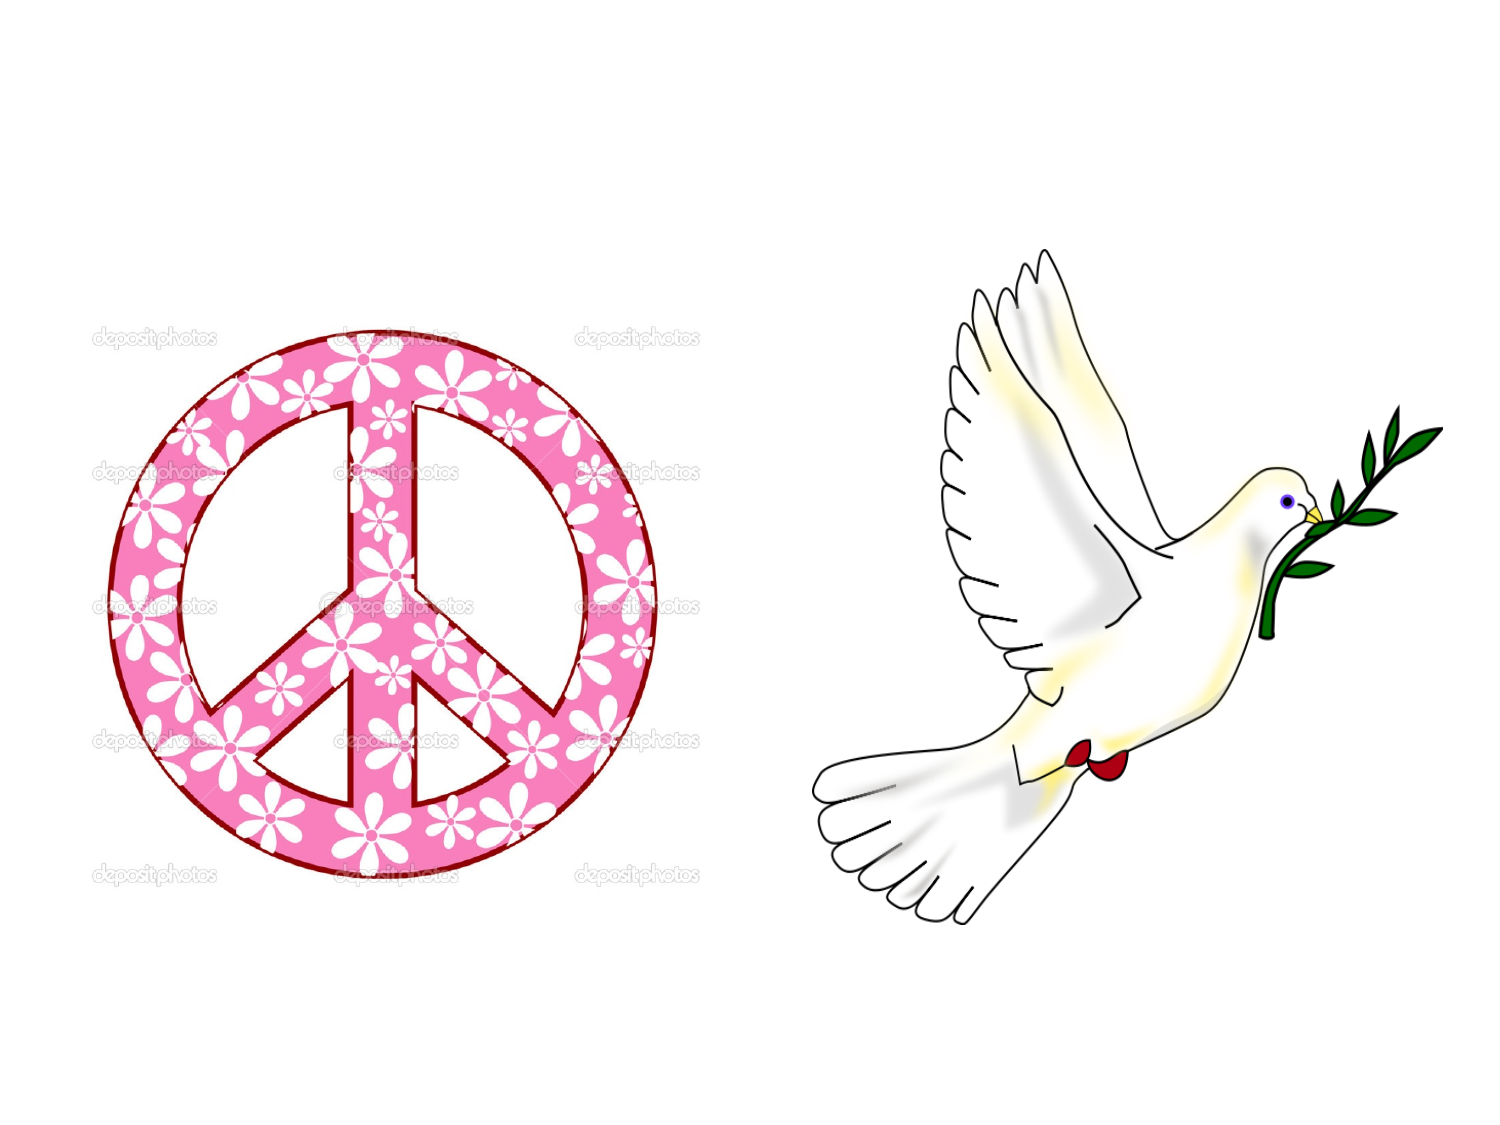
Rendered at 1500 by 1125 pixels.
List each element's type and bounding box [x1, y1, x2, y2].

picture [812, 249, 1443, 926]
picture [51, 262, 740, 951]
